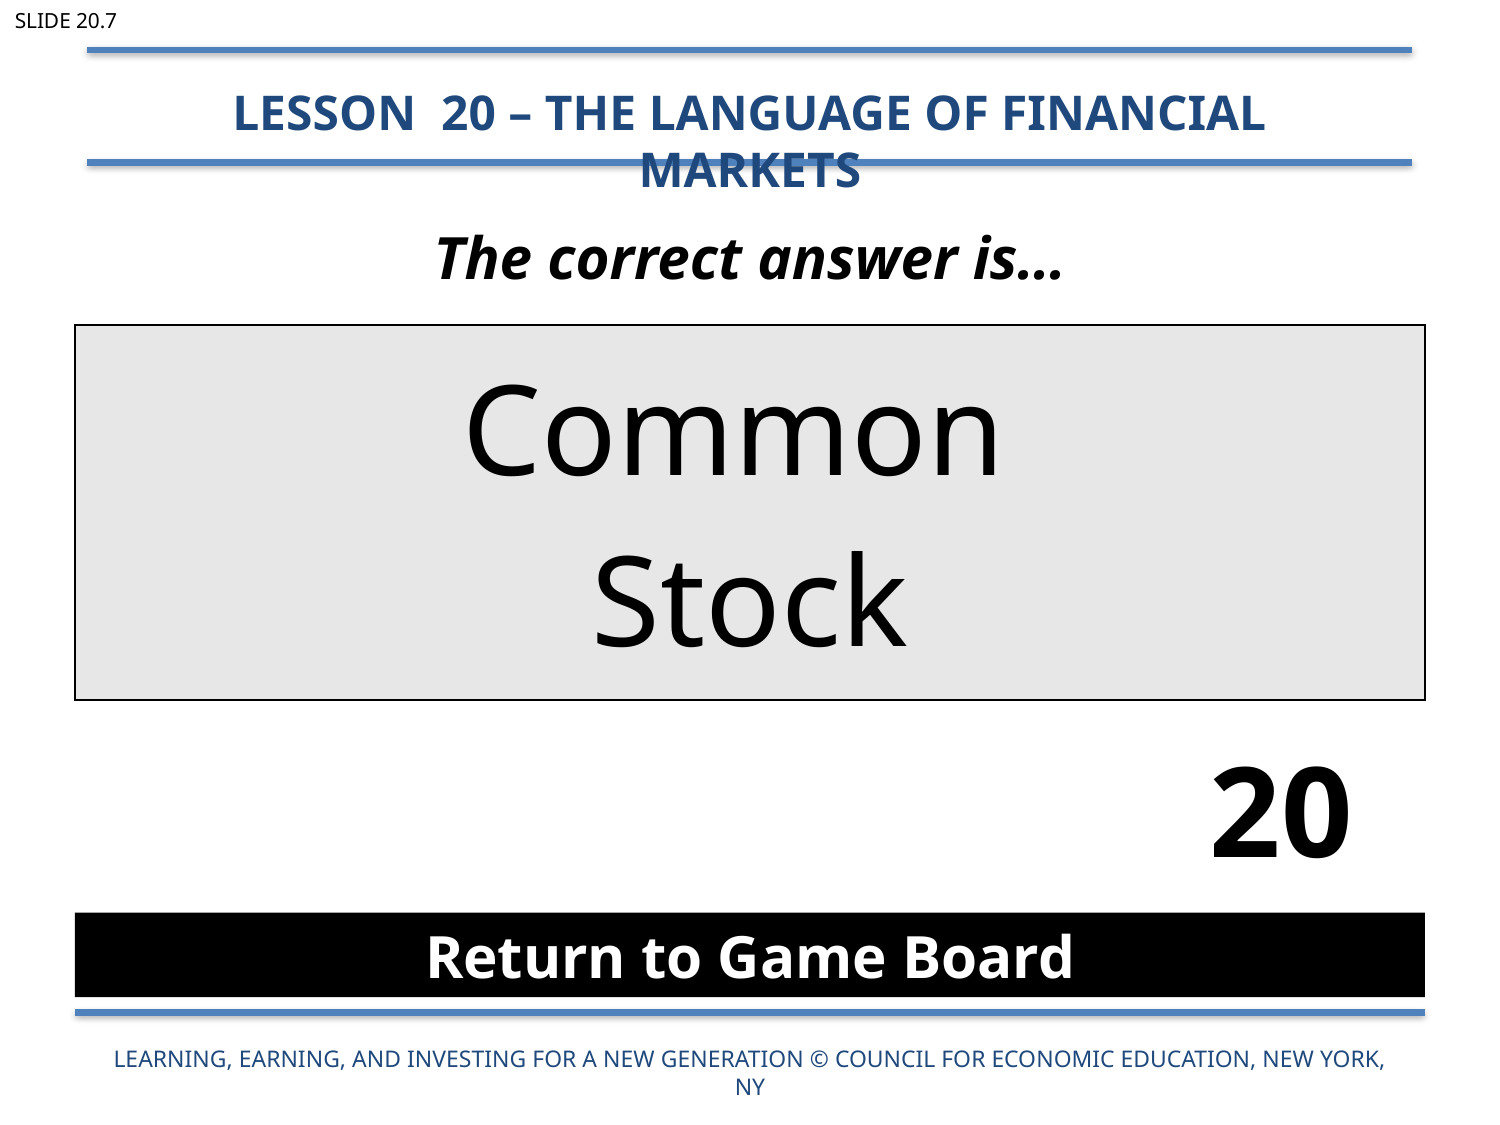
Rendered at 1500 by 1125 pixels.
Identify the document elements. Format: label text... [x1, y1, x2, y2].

table_header Common Stock [76, 350, 1424, 699]
text_box Lesson 20 – The Language of Financial Markets [125, 74, 1375, 161]
title The correct answer is… [75, 162, 1425, 350]
text_box Return to Game Board [74, 912, 1425, 998]
text_box Slide 20.7 [0, 0, 213, 40]
text_box 20 [1162, 724, 1400, 890]
